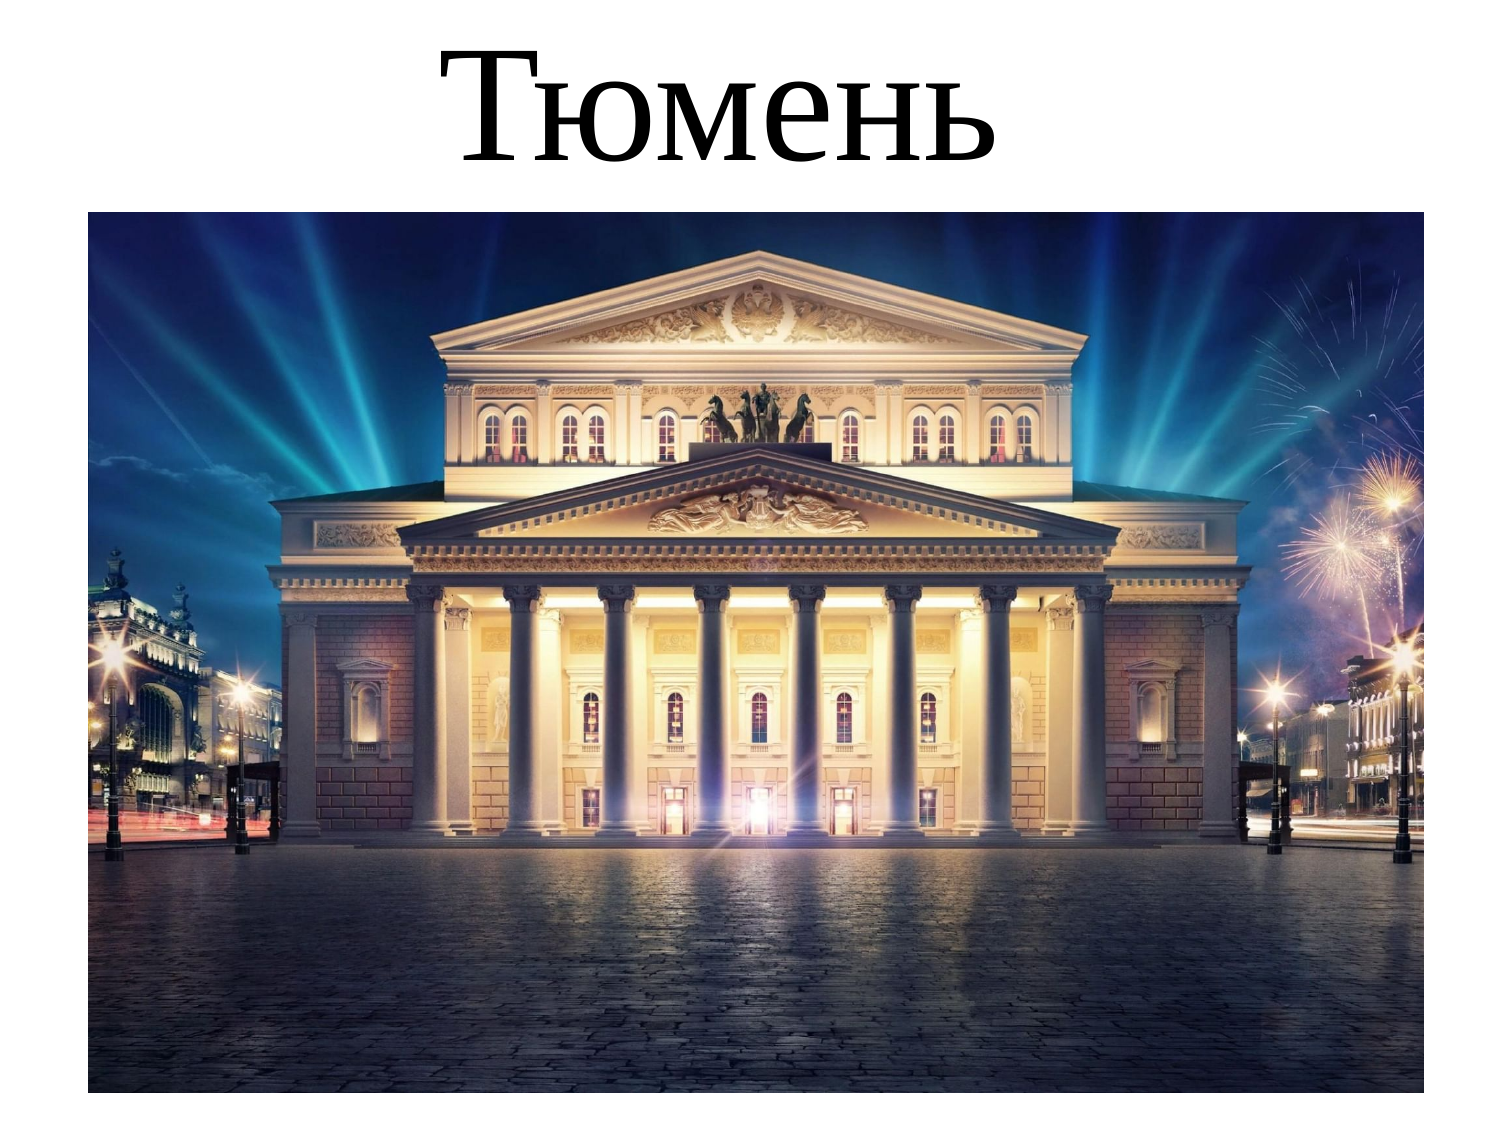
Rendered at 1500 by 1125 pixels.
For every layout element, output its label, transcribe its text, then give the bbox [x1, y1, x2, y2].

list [88, 212, 1424, 1093]
title Тюмень [0, 0, 1353, 188]
